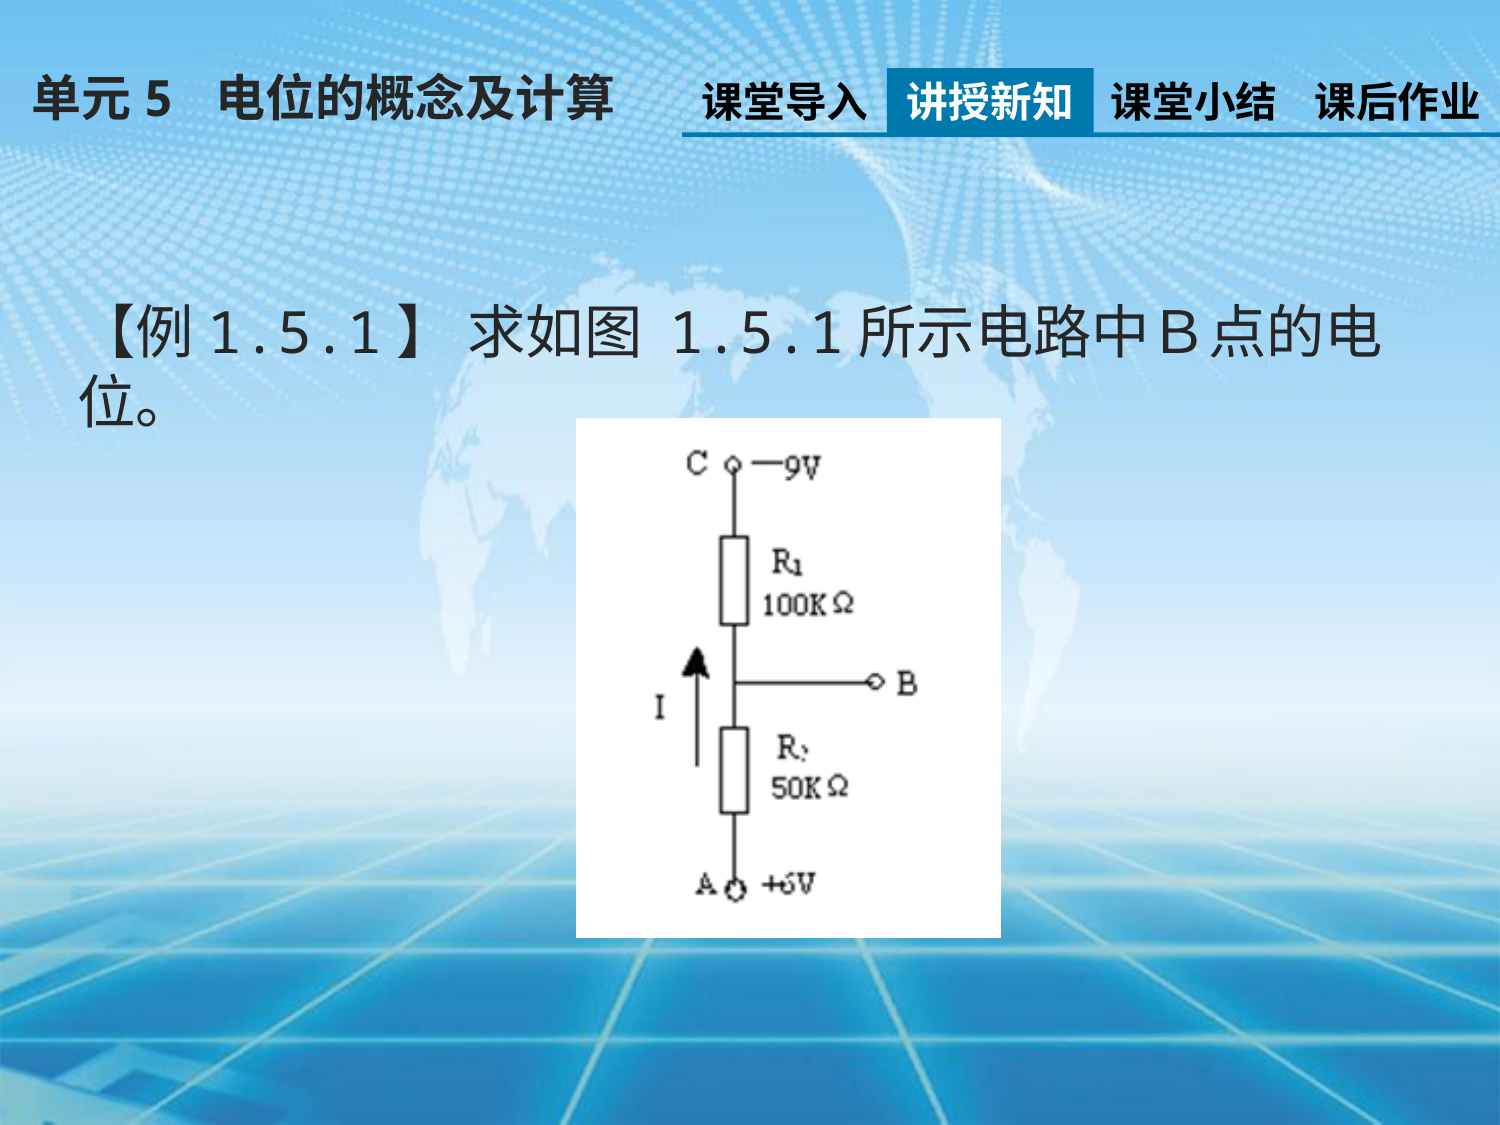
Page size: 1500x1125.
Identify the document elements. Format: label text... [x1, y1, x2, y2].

text_box 【例1.5.1】 求如图 1.5.1所示电路中Ｂ点的电位。 [62, 287, 1464, 443]
picture [0, 0, 1500, 1125]
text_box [16, 59, 1500, 135]
